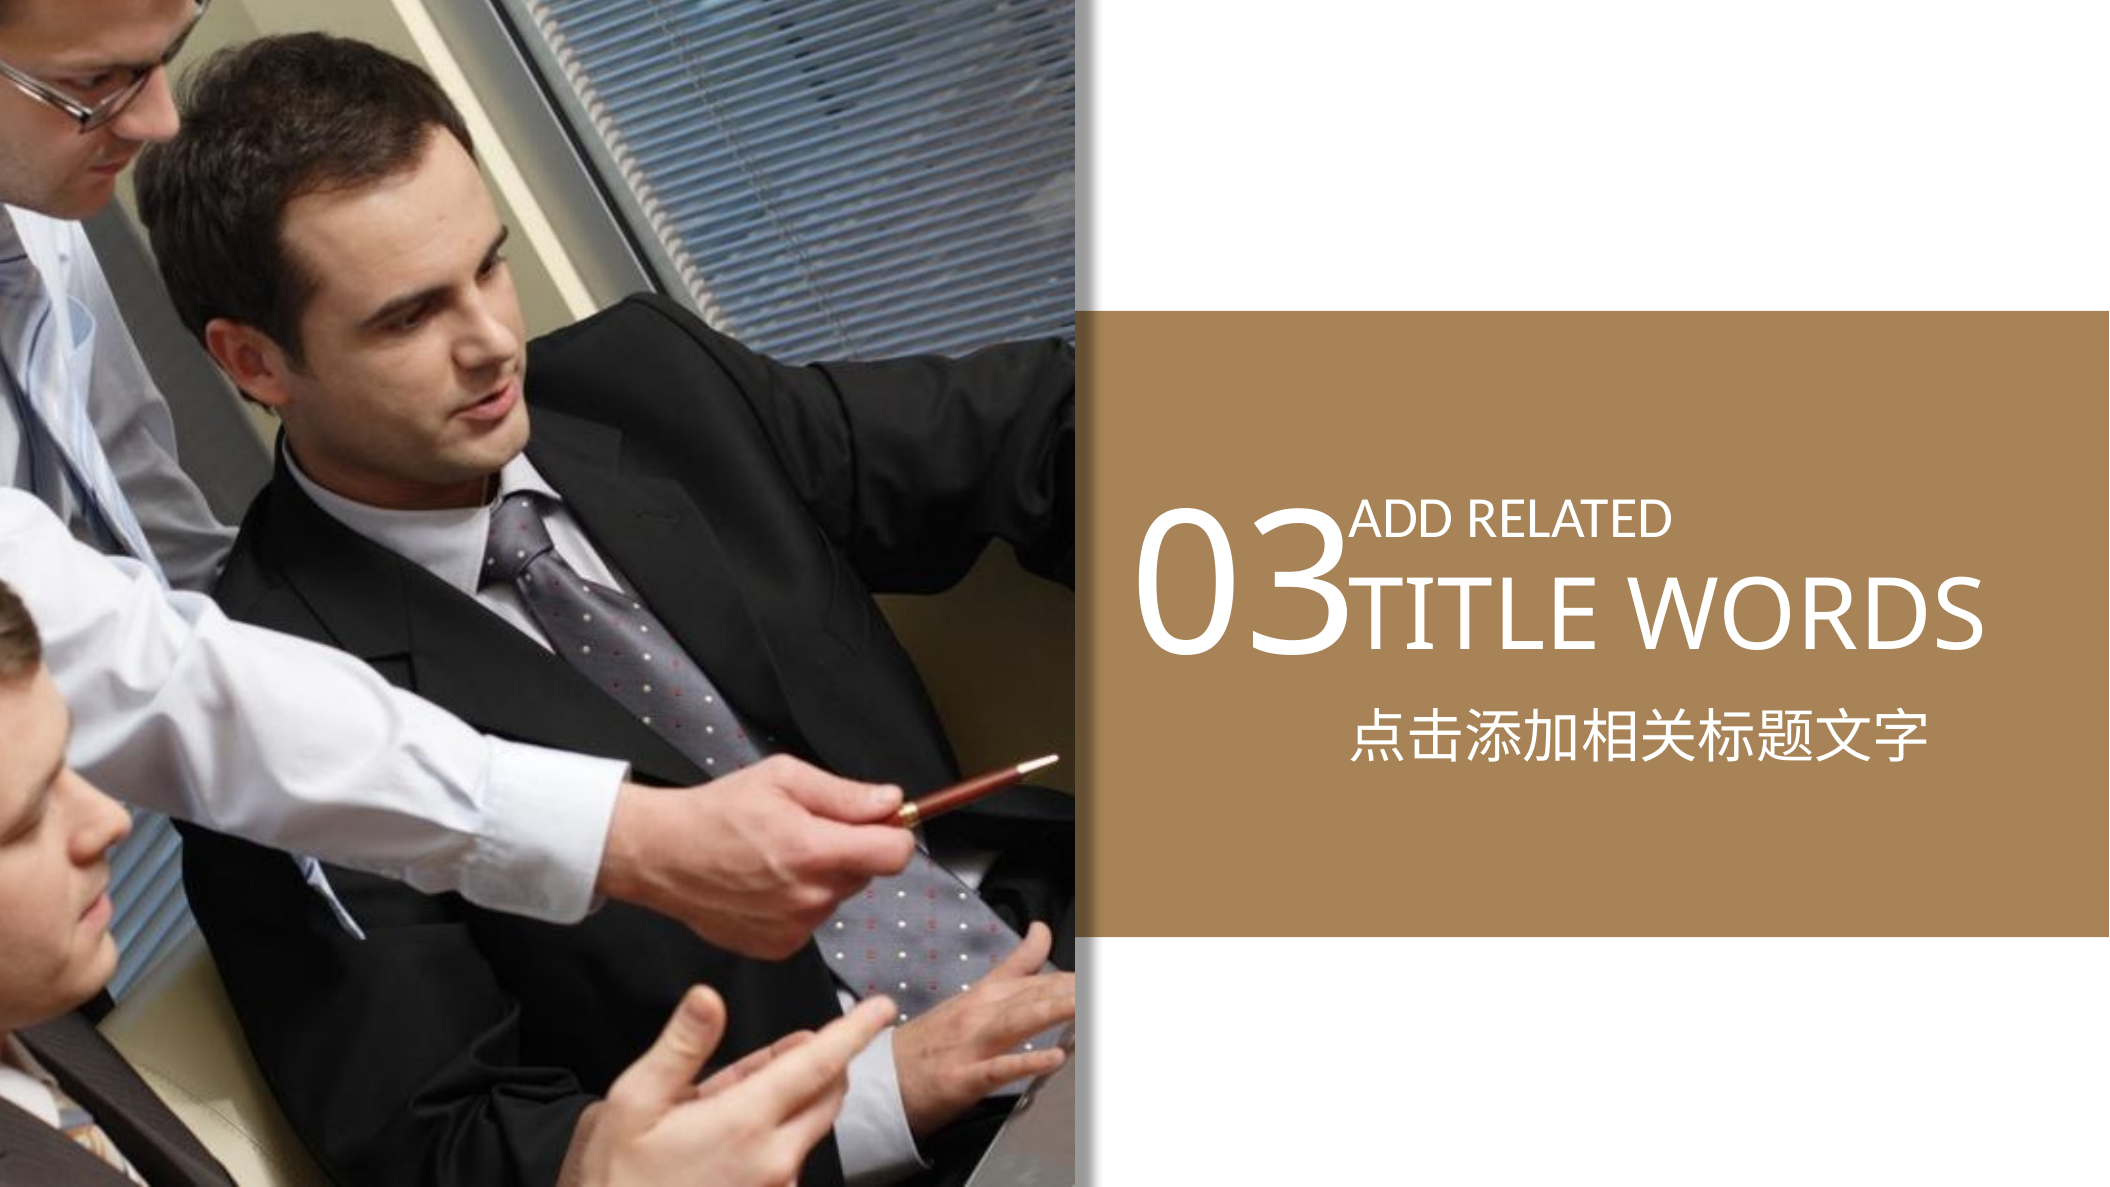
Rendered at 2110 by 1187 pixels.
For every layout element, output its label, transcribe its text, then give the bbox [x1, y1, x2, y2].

text_box 03 [1114, 446, 1431, 702]
text_box 点击添加相关标题文字 [1333, 692, 1969, 777]
text_box [0, 0, 1075, 1187]
text_box [1103, 310, 2109, 938]
text_box ADD RELATED TITLE WORDS [1431, 471, 2108, 677]
